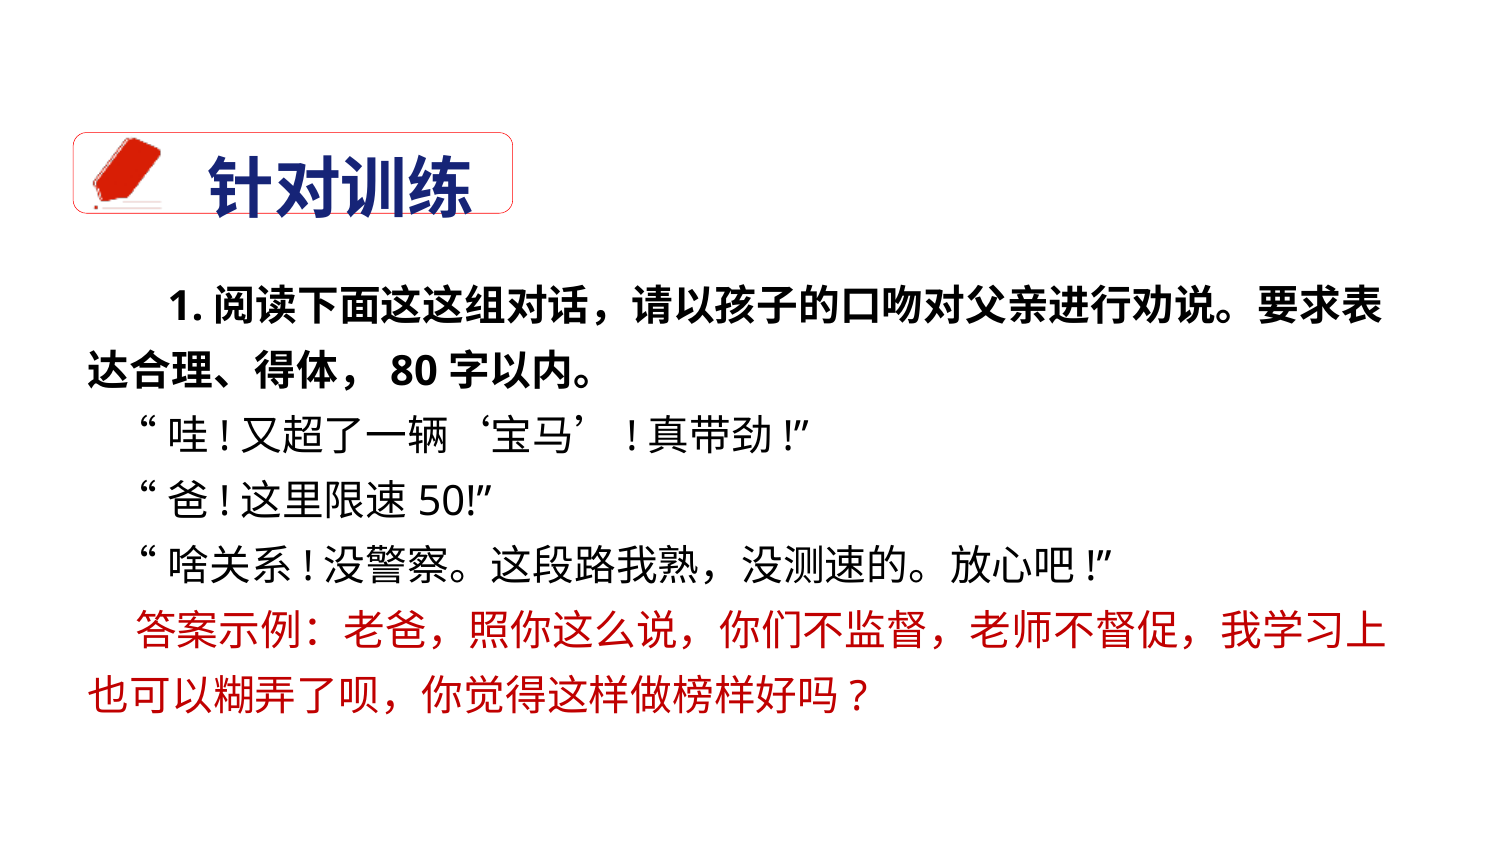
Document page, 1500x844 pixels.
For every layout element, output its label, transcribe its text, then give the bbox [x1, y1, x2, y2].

list 1.阅读下面这这组对话，请以孩子的口吻对父亲进行劝说。要求表达合理、得体，80字以内。 “哇!又超了一辆‘宝马’!真带劲!” “爸!这里限速50!” “啥关系!没警察。这段路我熟，没测速的。放心吧!” 答案示例：老爸，照你这么说，你们不监督，老师不督促，我学习上也可以糊弄了呗，你觉得这样做榜样好吗? [73, 256, 1424, 814]
picture [73, 132, 181, 214]
text_box [82, 131, 514, 215]
text_box 针对训练 [192, 138, 508, 233]
